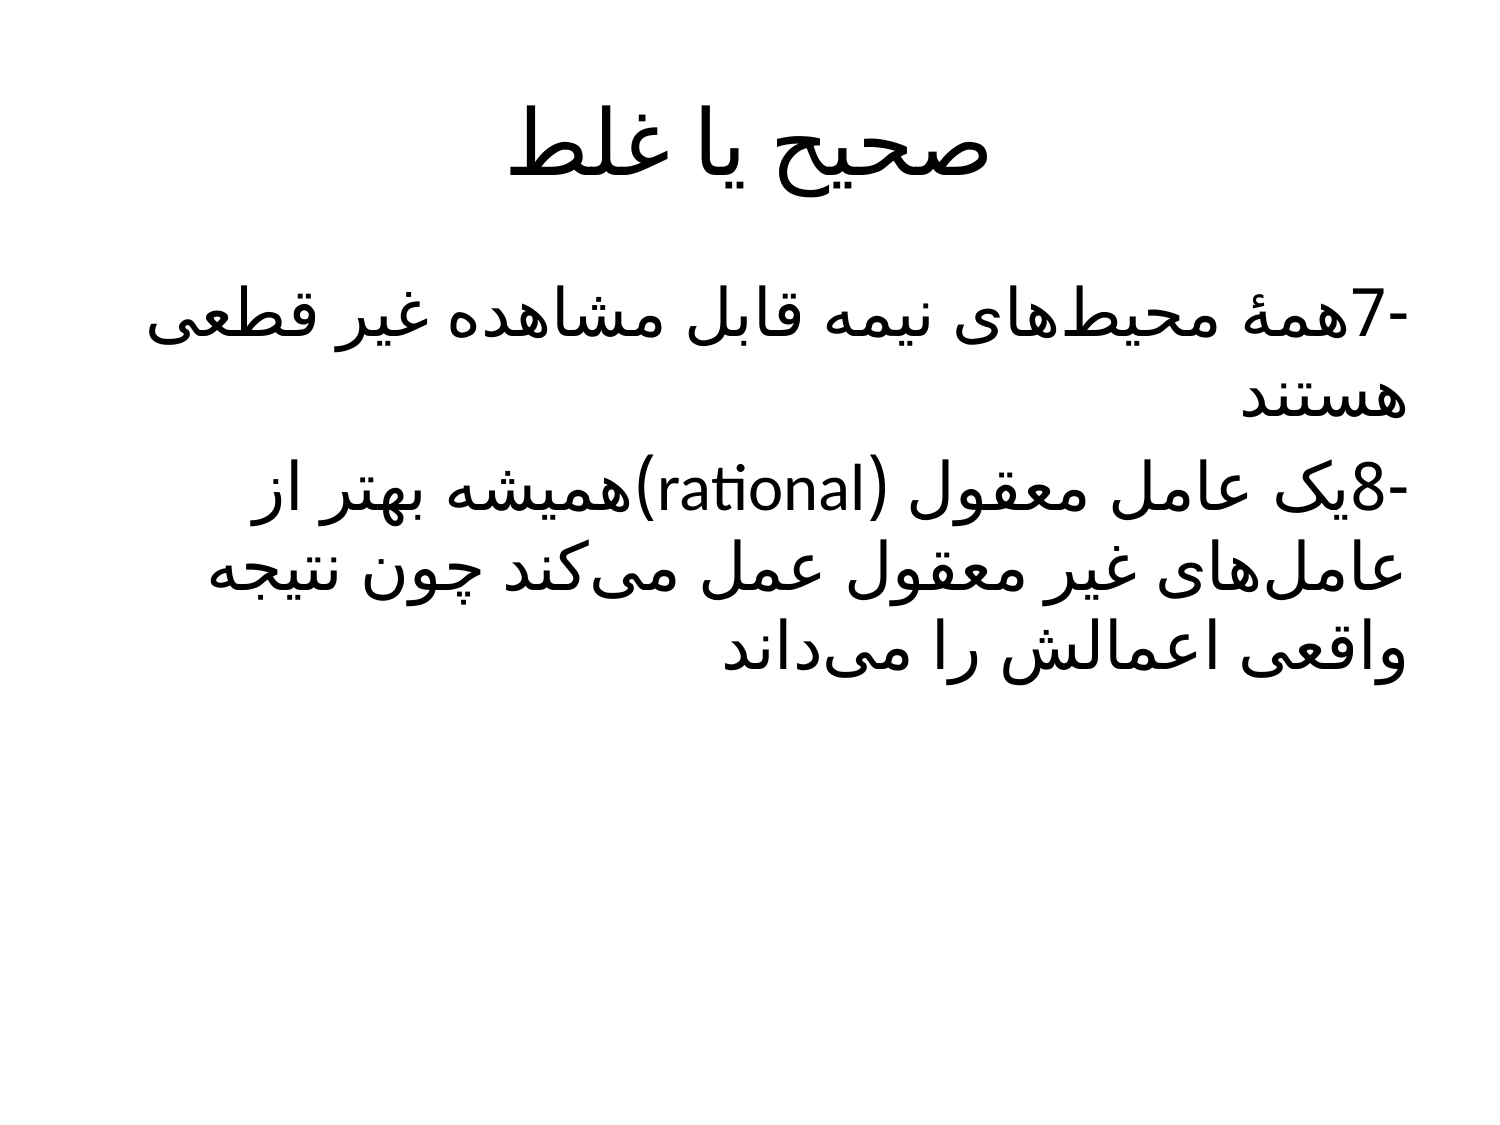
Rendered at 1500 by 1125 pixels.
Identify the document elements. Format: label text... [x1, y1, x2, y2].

list -7همهٔ محیط‌های نیمه قابل مشاهده غیر قطعی هستند -8یک عامل معقول (rational)همیشه بهتر از عامل‌های غیر معقول عمل می‌کند چون نتیجه واقعی‌ اعمالش را می‌داند [75, 262, 1425, 1005]
title صحیح یا غلط [75, 45, 1425, 233]
